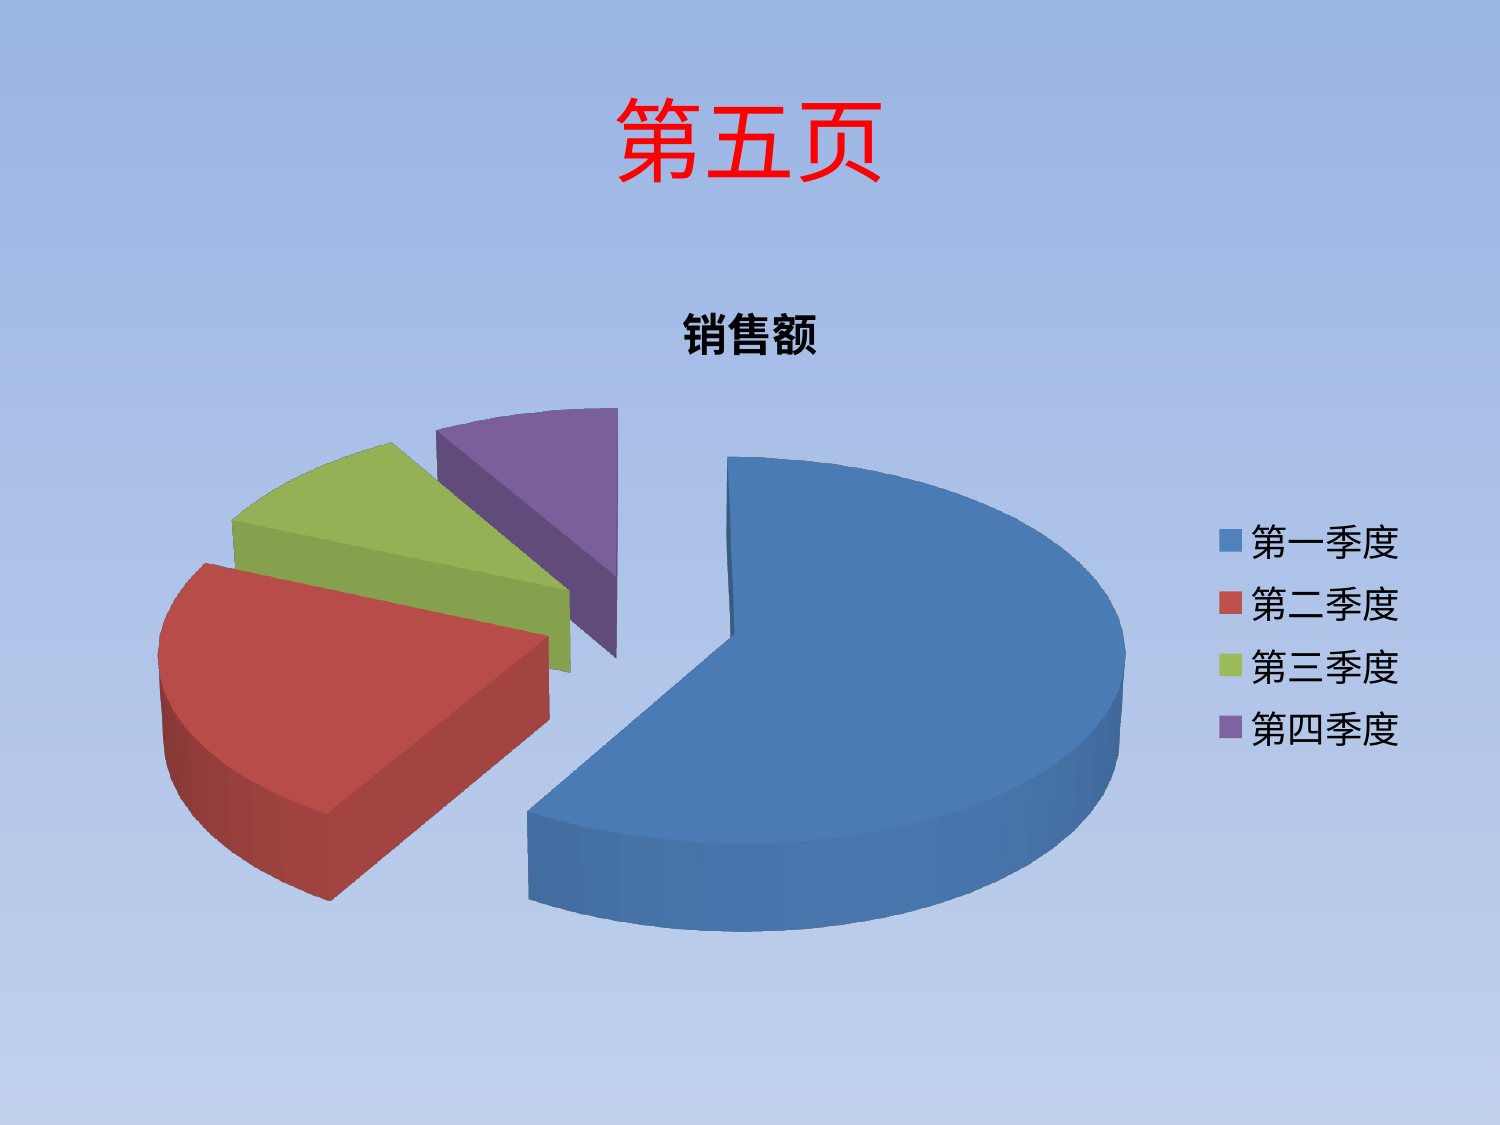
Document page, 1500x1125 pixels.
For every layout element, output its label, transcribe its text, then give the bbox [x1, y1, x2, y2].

title 第五页 [75, 45, 1425, 233]
chart [74, 262, 1426, 1006]
